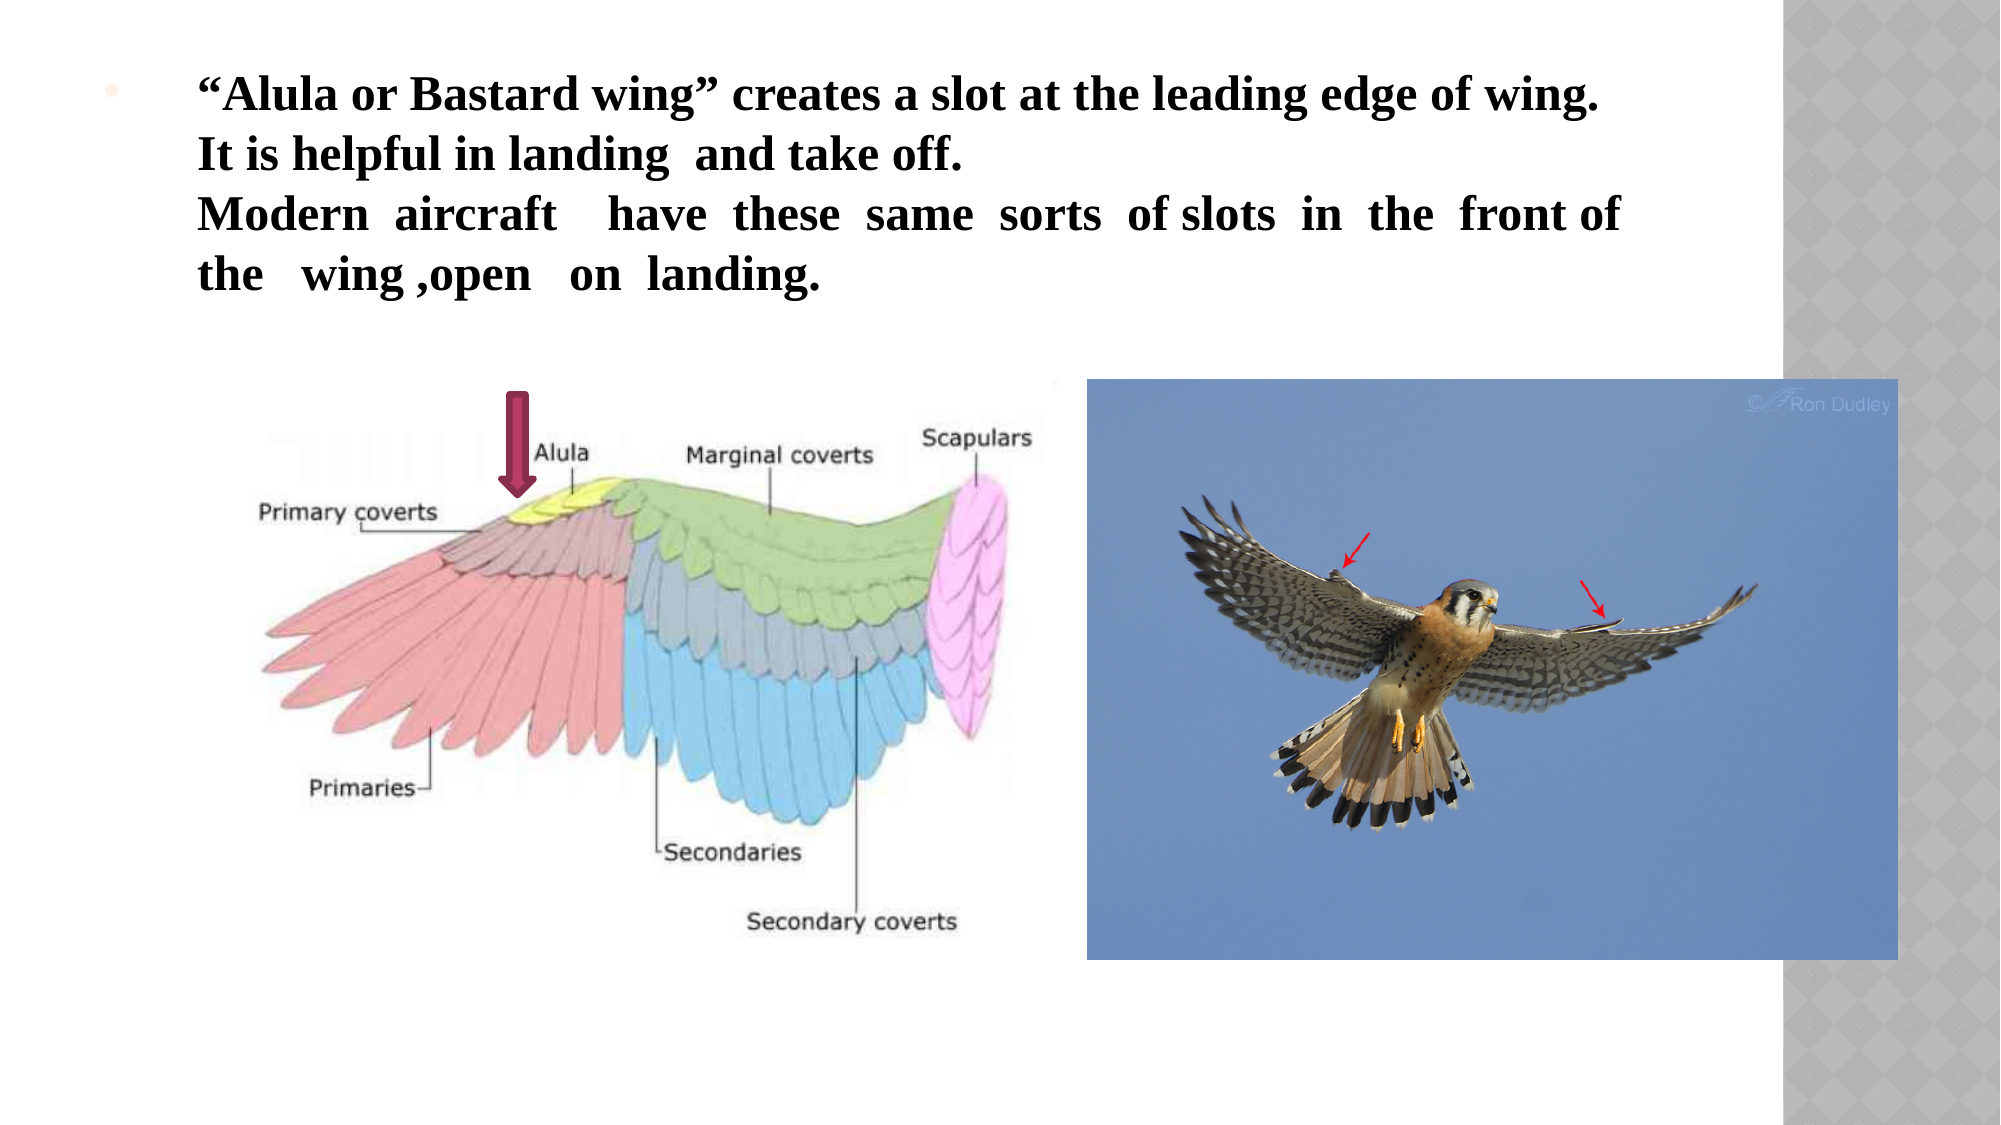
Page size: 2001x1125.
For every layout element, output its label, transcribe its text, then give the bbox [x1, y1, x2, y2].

title “Alula or Bastard wing” creates a slot at the leading edge of wing. It is helpful in landing and take off. Modern aircraft have these same sorts of slots in the front of the wing ,open on landing. [95, 172, 1679, 360]
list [248, 381, 1057, 964]
picture [1086, 378, 1898, 961]
